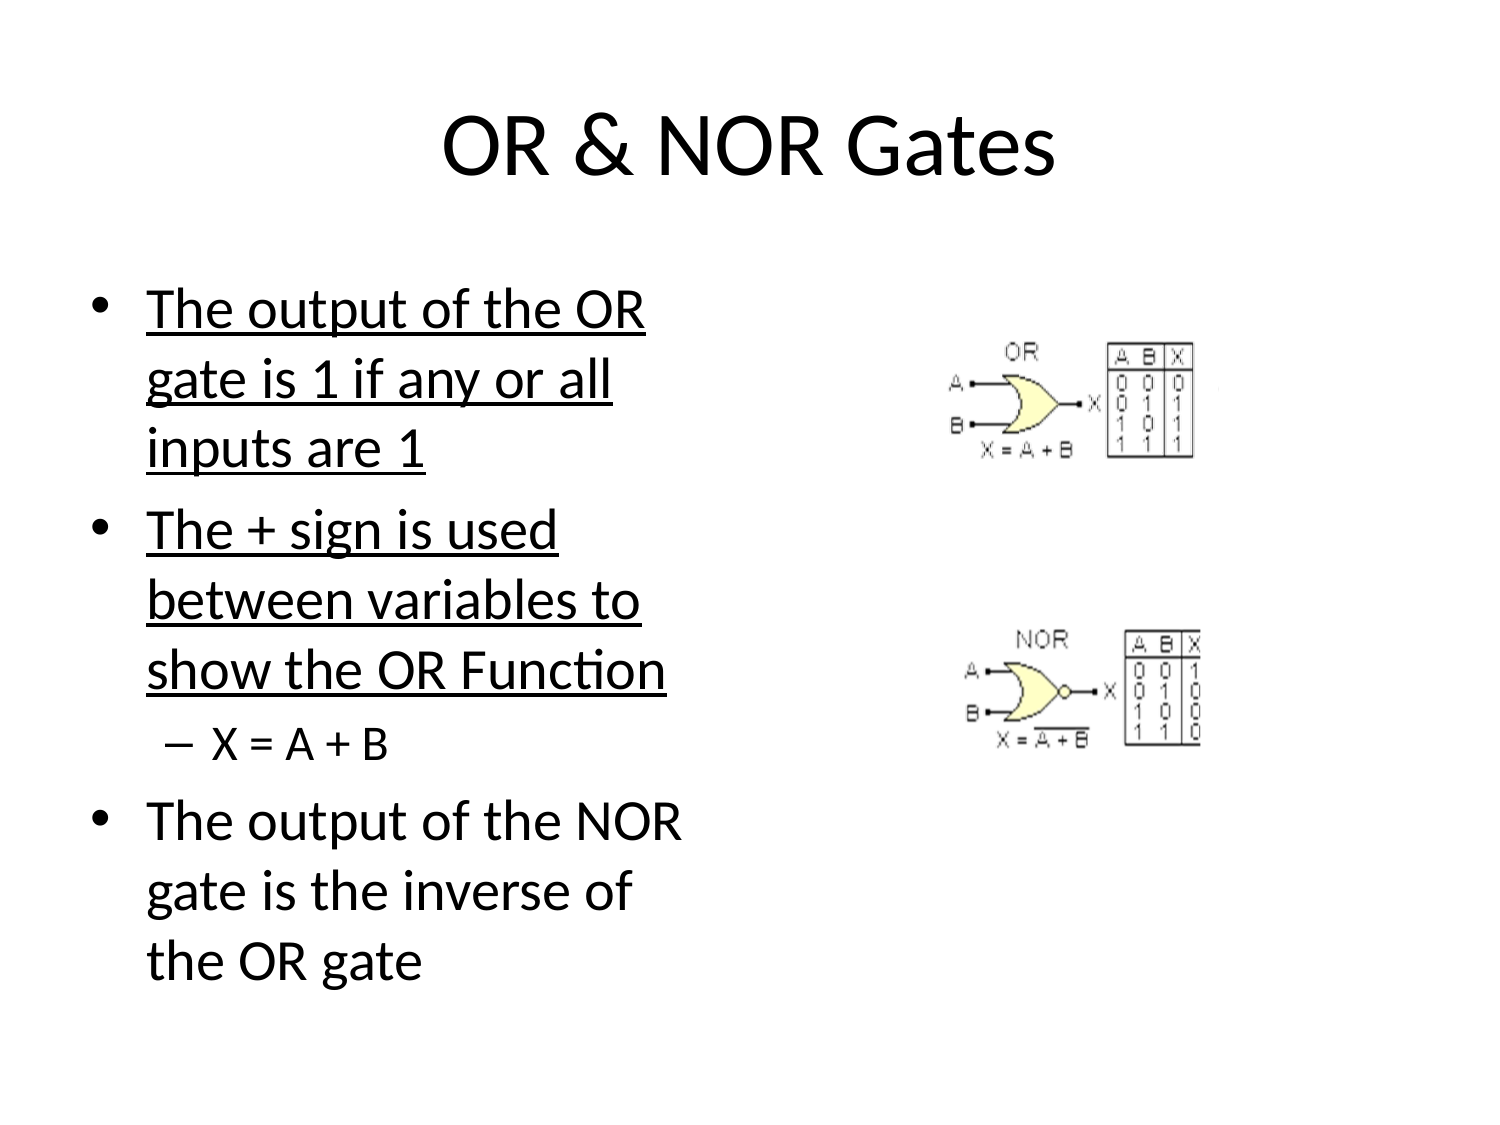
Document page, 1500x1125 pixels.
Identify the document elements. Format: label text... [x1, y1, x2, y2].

picture [950, 612, 1201, 765]
list The output of the OR gate is 1 if any or all inputs are 1 The + sign is used between variables to show the OR Function X = A + B The output of the NOR gate is the inverse of the OR gate [75, 262, 738, 1005]
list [931, 324, 1220, 478]
title OR & NOR Gates [75, 45, 1425, 233]
